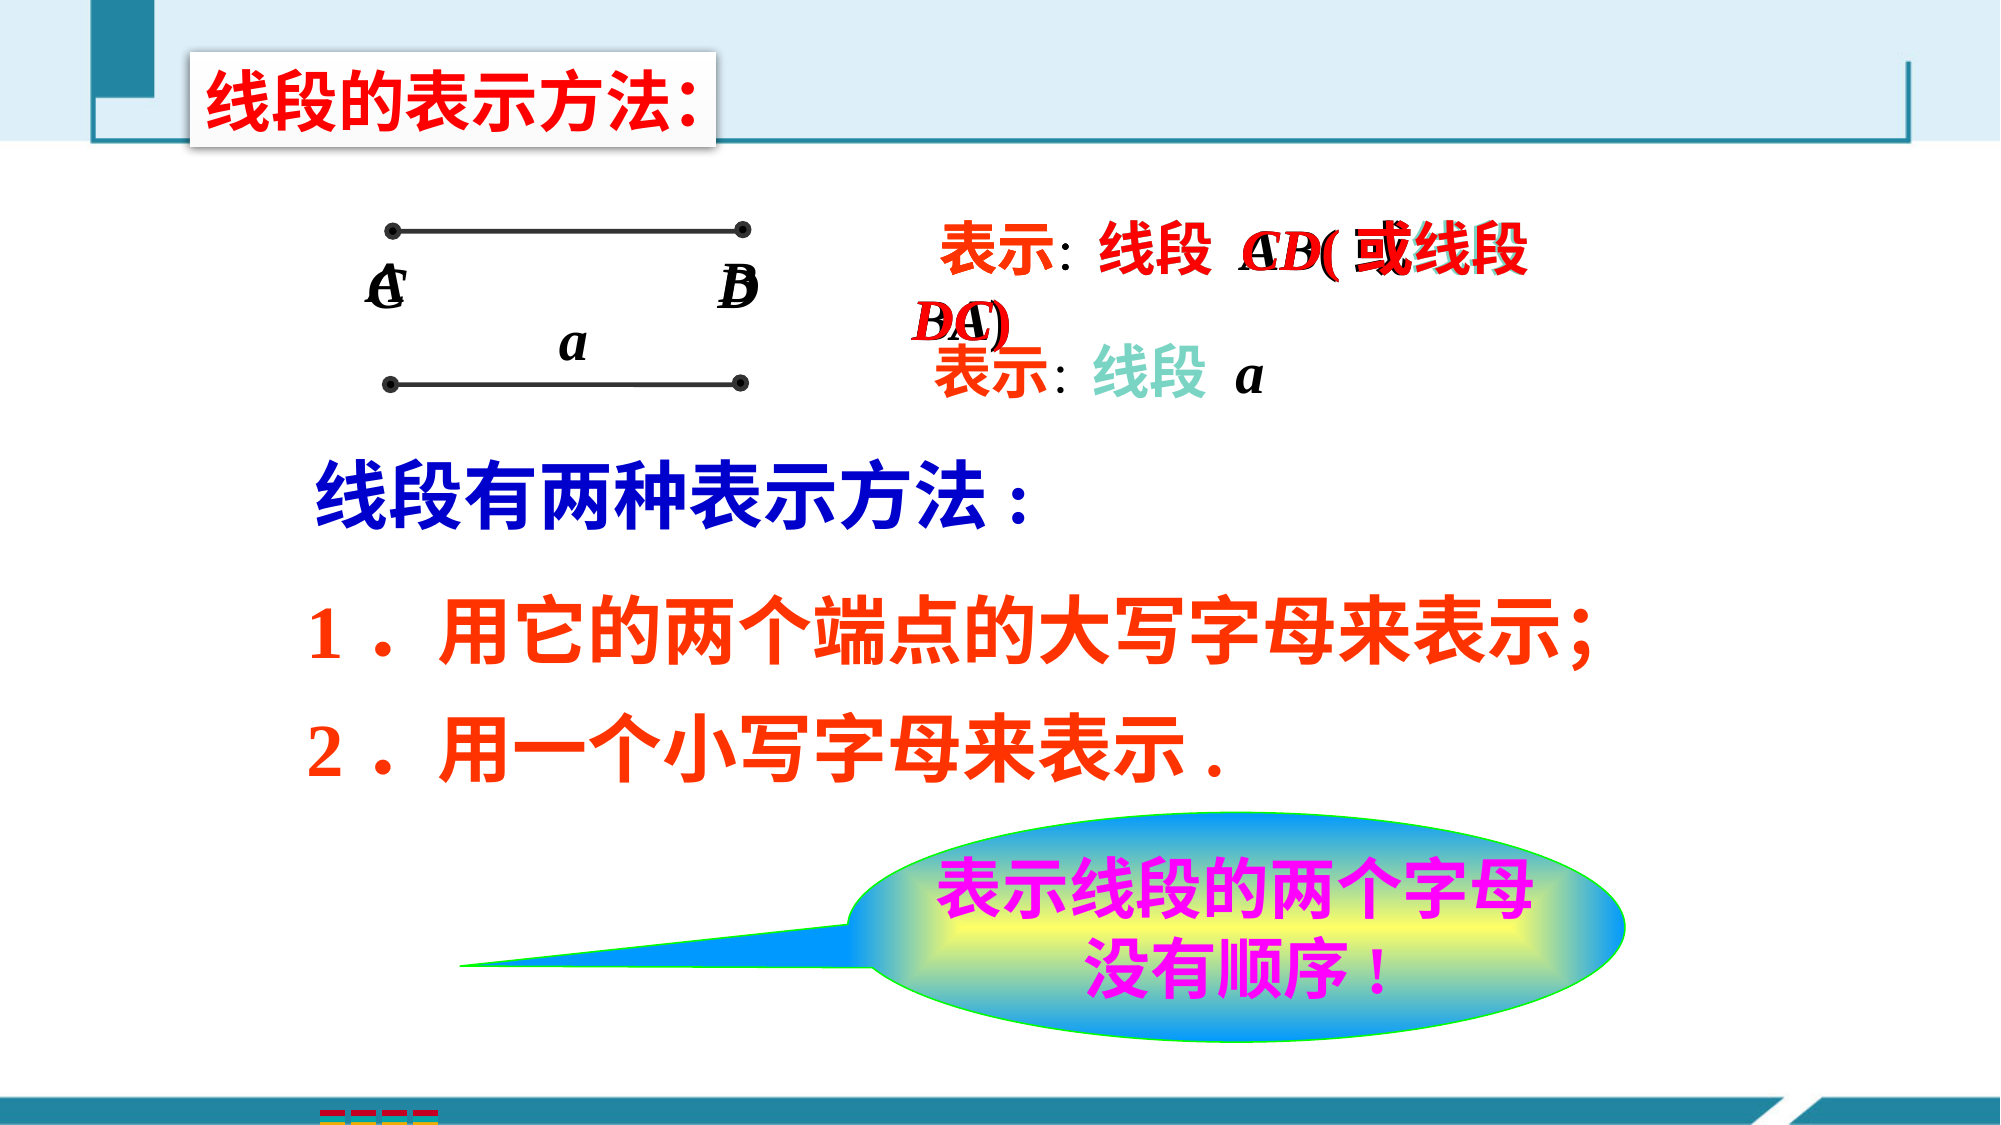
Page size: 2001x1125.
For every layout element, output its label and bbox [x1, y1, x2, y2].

text_box [320, 1110, 438, 1125]
text_box [342, 242, 789, 328]
text_box [386, 223, 750, 236]
text_box [384, 376, 747, 391]
text_box [342, 236, 789, 242]
picture [0, 0, 2000, 1125]
